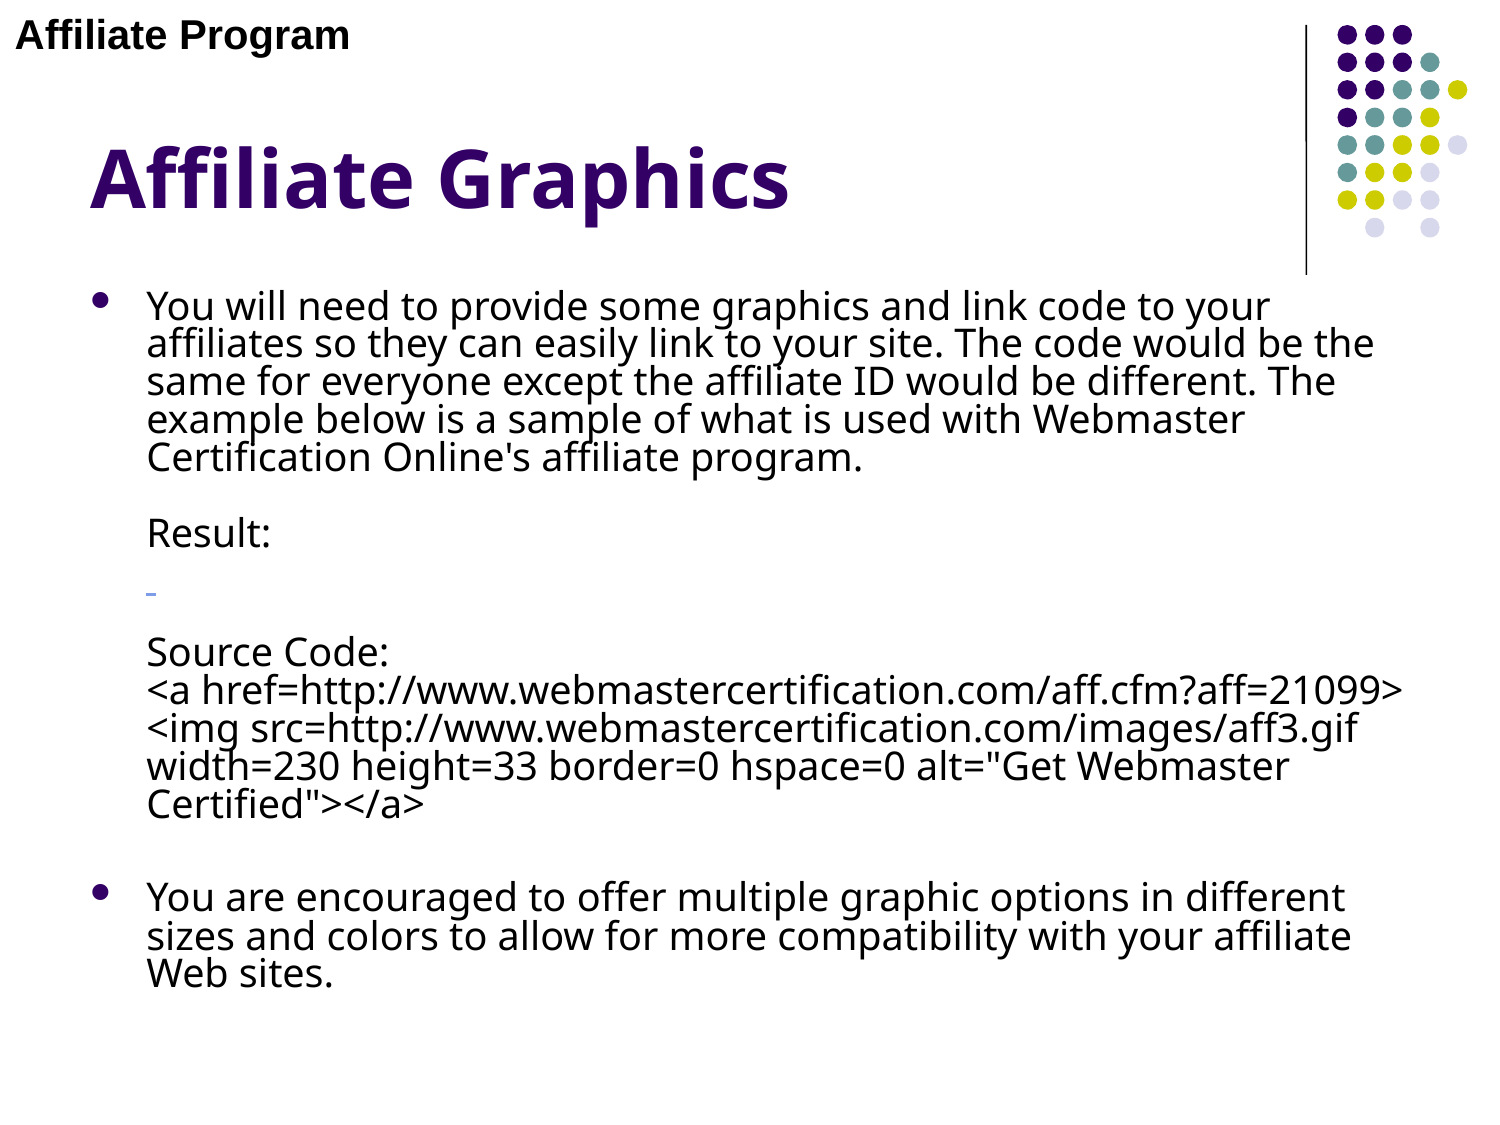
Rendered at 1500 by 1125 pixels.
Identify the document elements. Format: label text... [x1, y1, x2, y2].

list You will need to provide some graphics and link code to your affiliates so they can easily link to your site. The code would be the same for everyone except the affiliate ID would be different. The example below is a sample of what is used with Webmaster Certification Online's affiliate program. Result: Source Code: <a href=http://www.webmastercertification.com/aff.cfm?aff=21099> <img src=http://www.webmastercertification.com/images/aff3.gif width=230 height=33 border=0 hspace=0 alt="Get Webmaster Certified"></a> You are encouraged to offer multiple graphic options in different sizes and colors to allow for more compatibility with your affiliate Web sites. [75, 282, 1425, 1006]
title Affiliate Graphics [75, 20, 1313, 233]
text_box Affiliate Program [0, 0, 378, 65]
